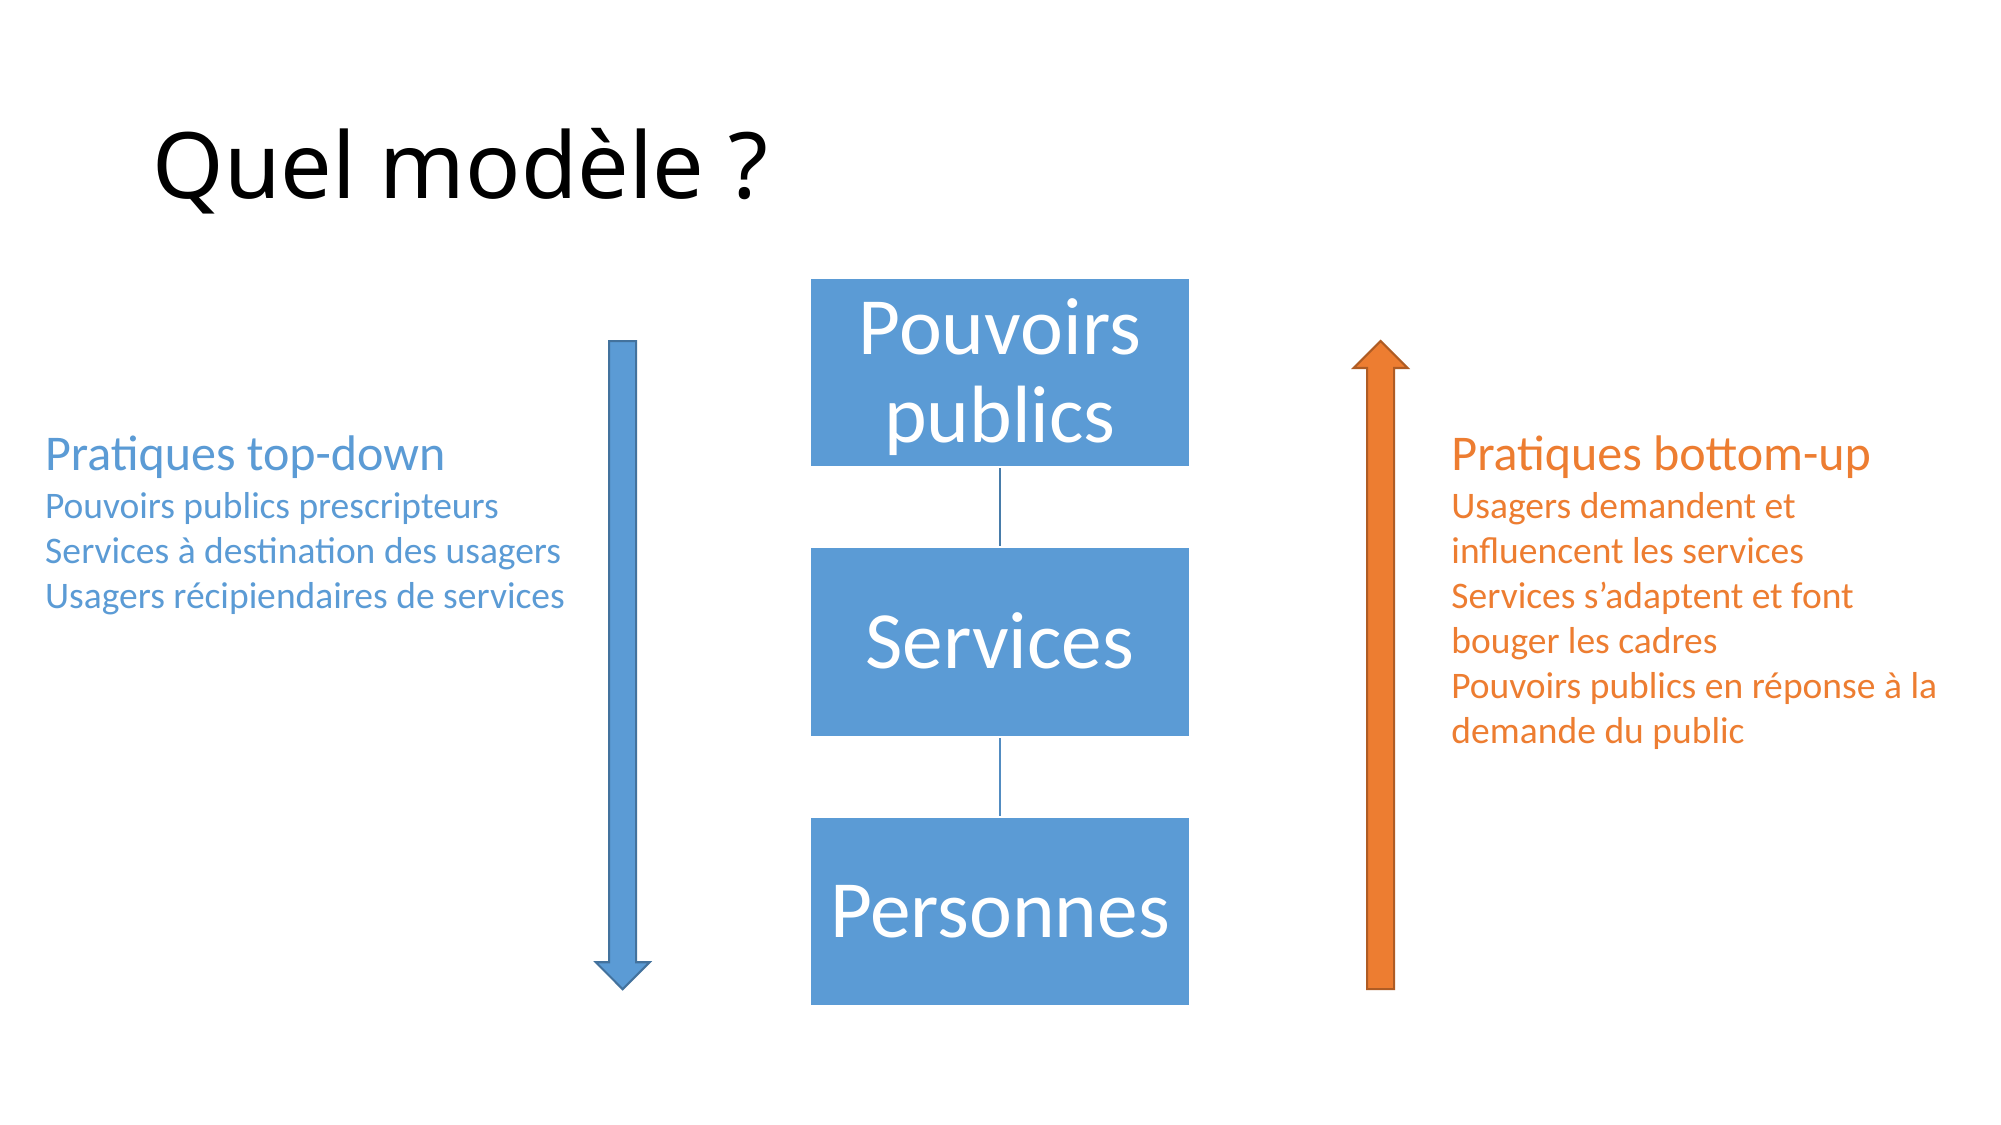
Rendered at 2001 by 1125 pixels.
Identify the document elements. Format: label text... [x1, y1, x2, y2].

text_box Pratiques bottom-up Usagers demandent et influencent les services Services s’adaptent et font bouger les cadres Pouvoirs publics en réponse à la demande du public [1667, 413, 1970, 758]
title Quel modèle ? [137, 59, 1863, 278]
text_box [333, 277, 1667, 1007]
text_box Pratiques top-down Pouvoirs publics prescripteurs Services à destination des usagers Usagers récipiendaires de services [30, 413, 333, 623]
